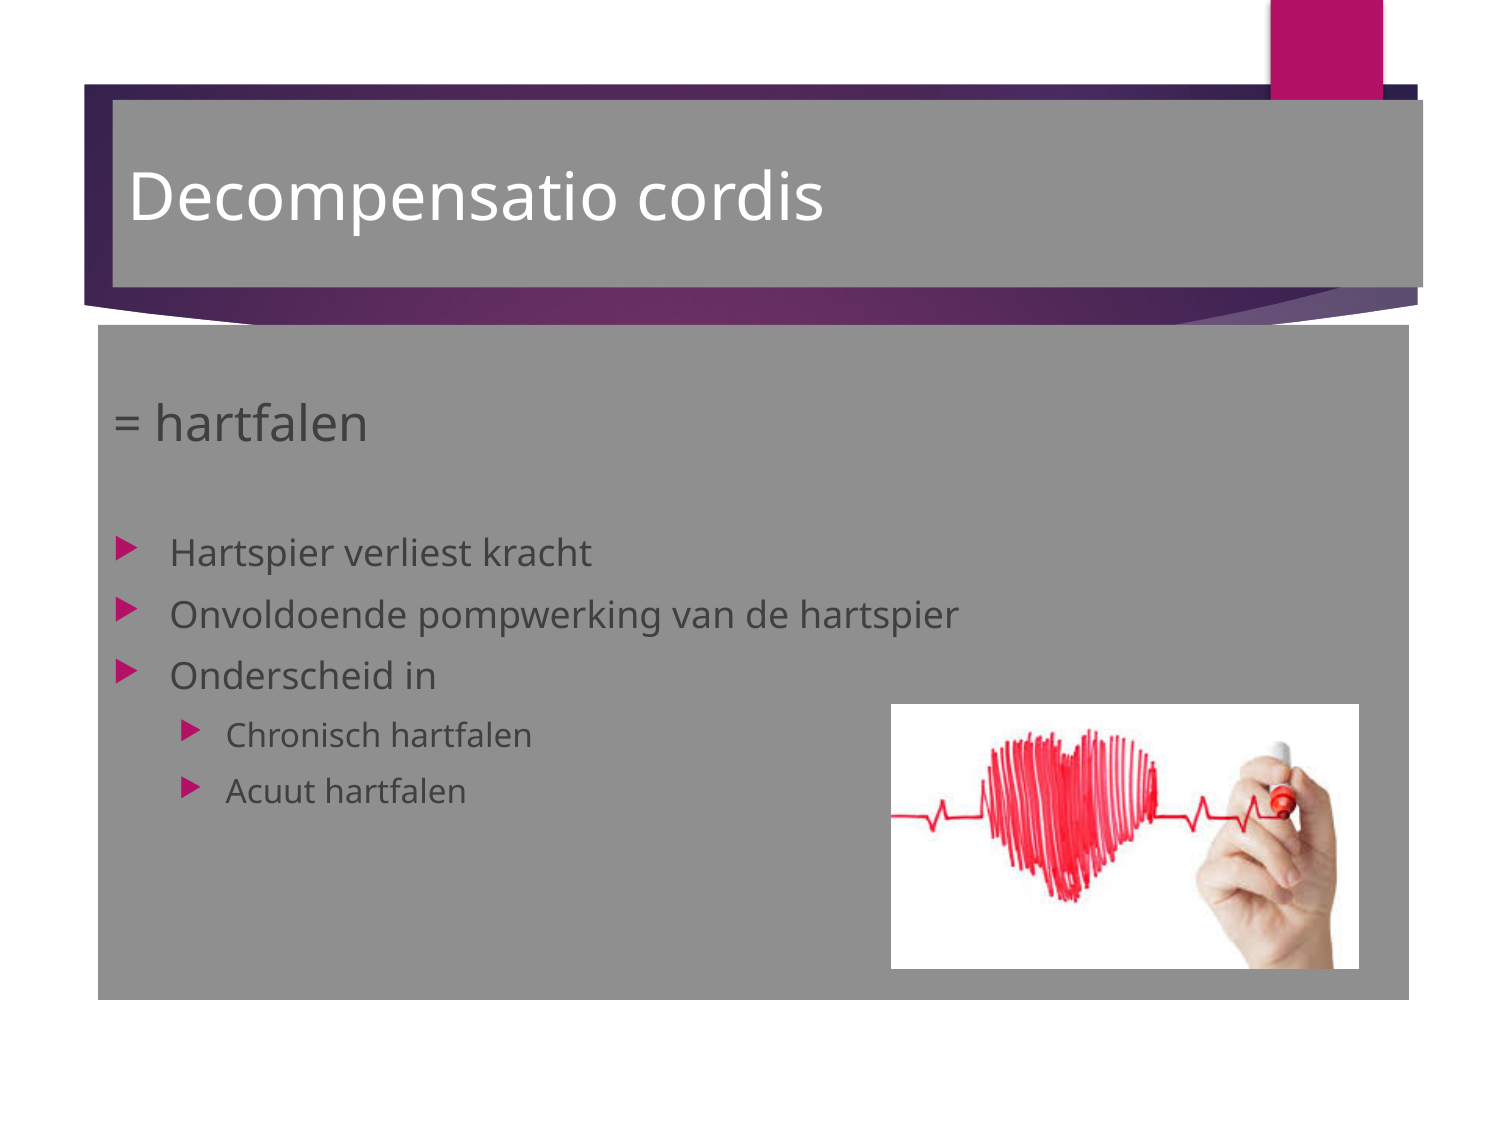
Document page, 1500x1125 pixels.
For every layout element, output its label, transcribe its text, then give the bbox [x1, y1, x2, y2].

picture [891, 703, 1360, 969]
list = hartfalen Hartspier verliest kracht Onvoldoende pompwerking van de hartspier Onderscheid in Chronisch hartfalen Acuut hartfalen [98, 324, 1409, 1000]
title Decompensatio cordis [112, 99, 1424, 288]
